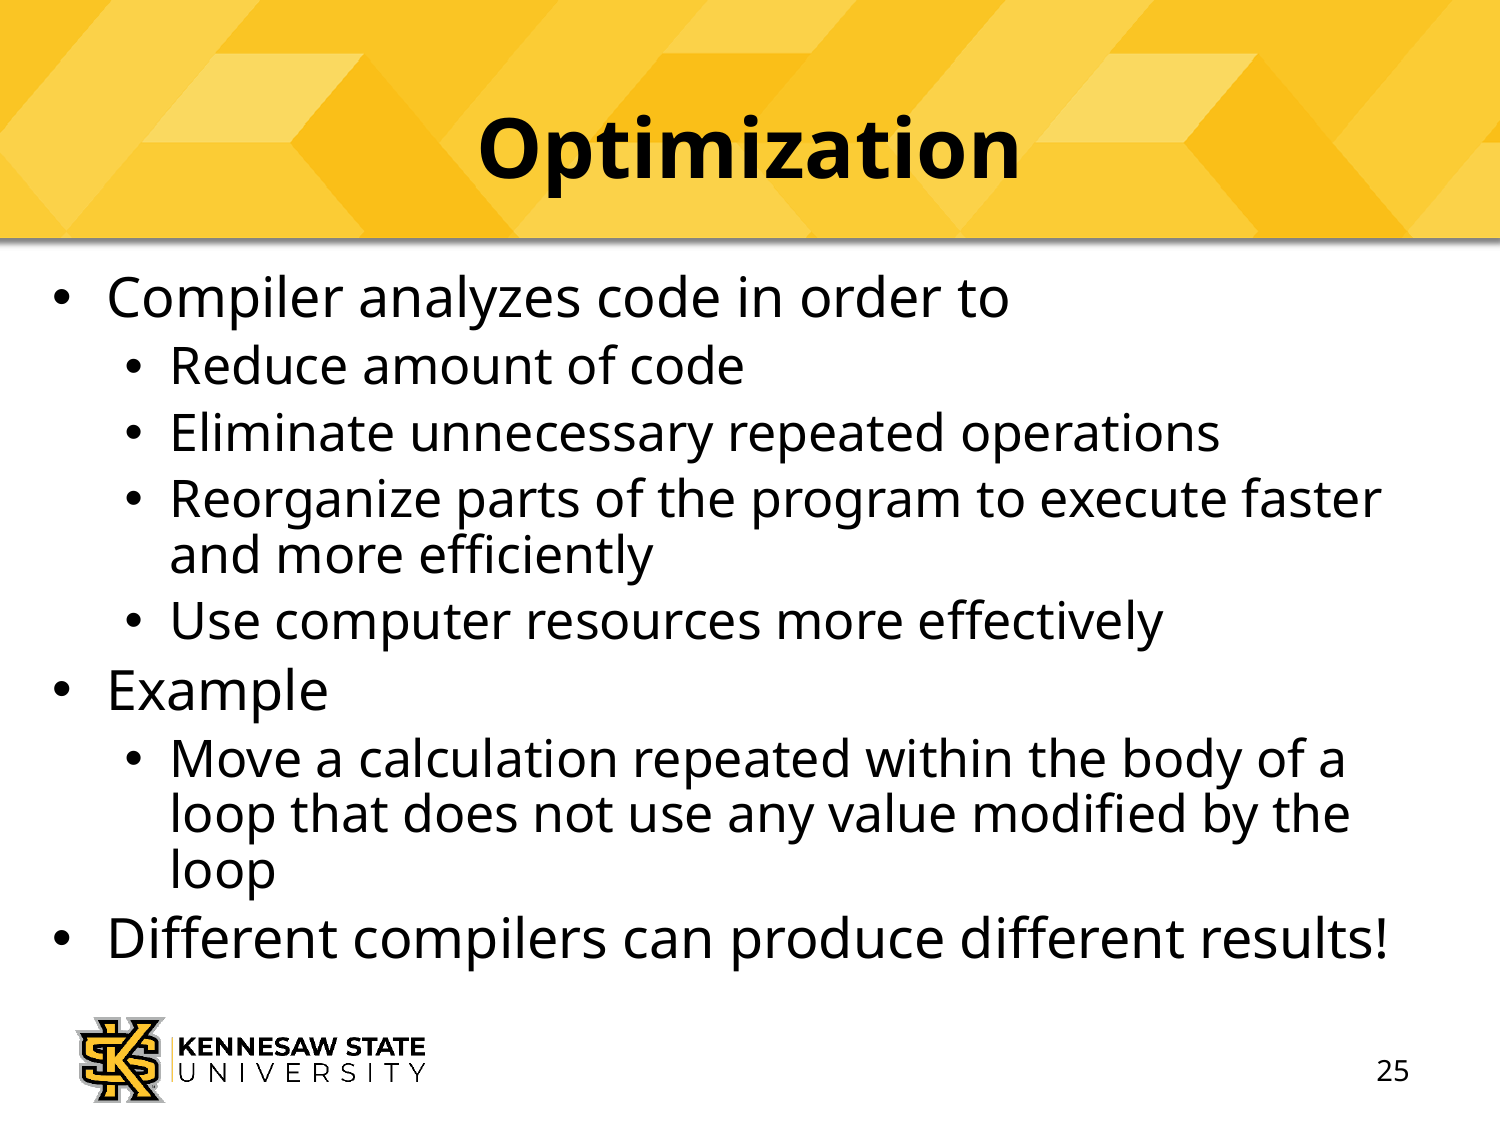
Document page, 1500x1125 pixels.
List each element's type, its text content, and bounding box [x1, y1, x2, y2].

title Optimization [75, 87, 1425, 233]
list Compiler analyzes code in order to Reduce amount of code Eliminate unnecessary repeated operations Reorganize parts of the program to execute faster and more efficiently Use computer resources more effectively Example Move a calculation repeated within the body of a loop that does not use any value modified by the loop Different compilers can produce different results! [37, 262, 1426, 983]
picture [75, 1017, 425, 1103]
picture [0, 0, 1500, 251]
slide_number 25 [1074, 1042, 1425, 1103]
